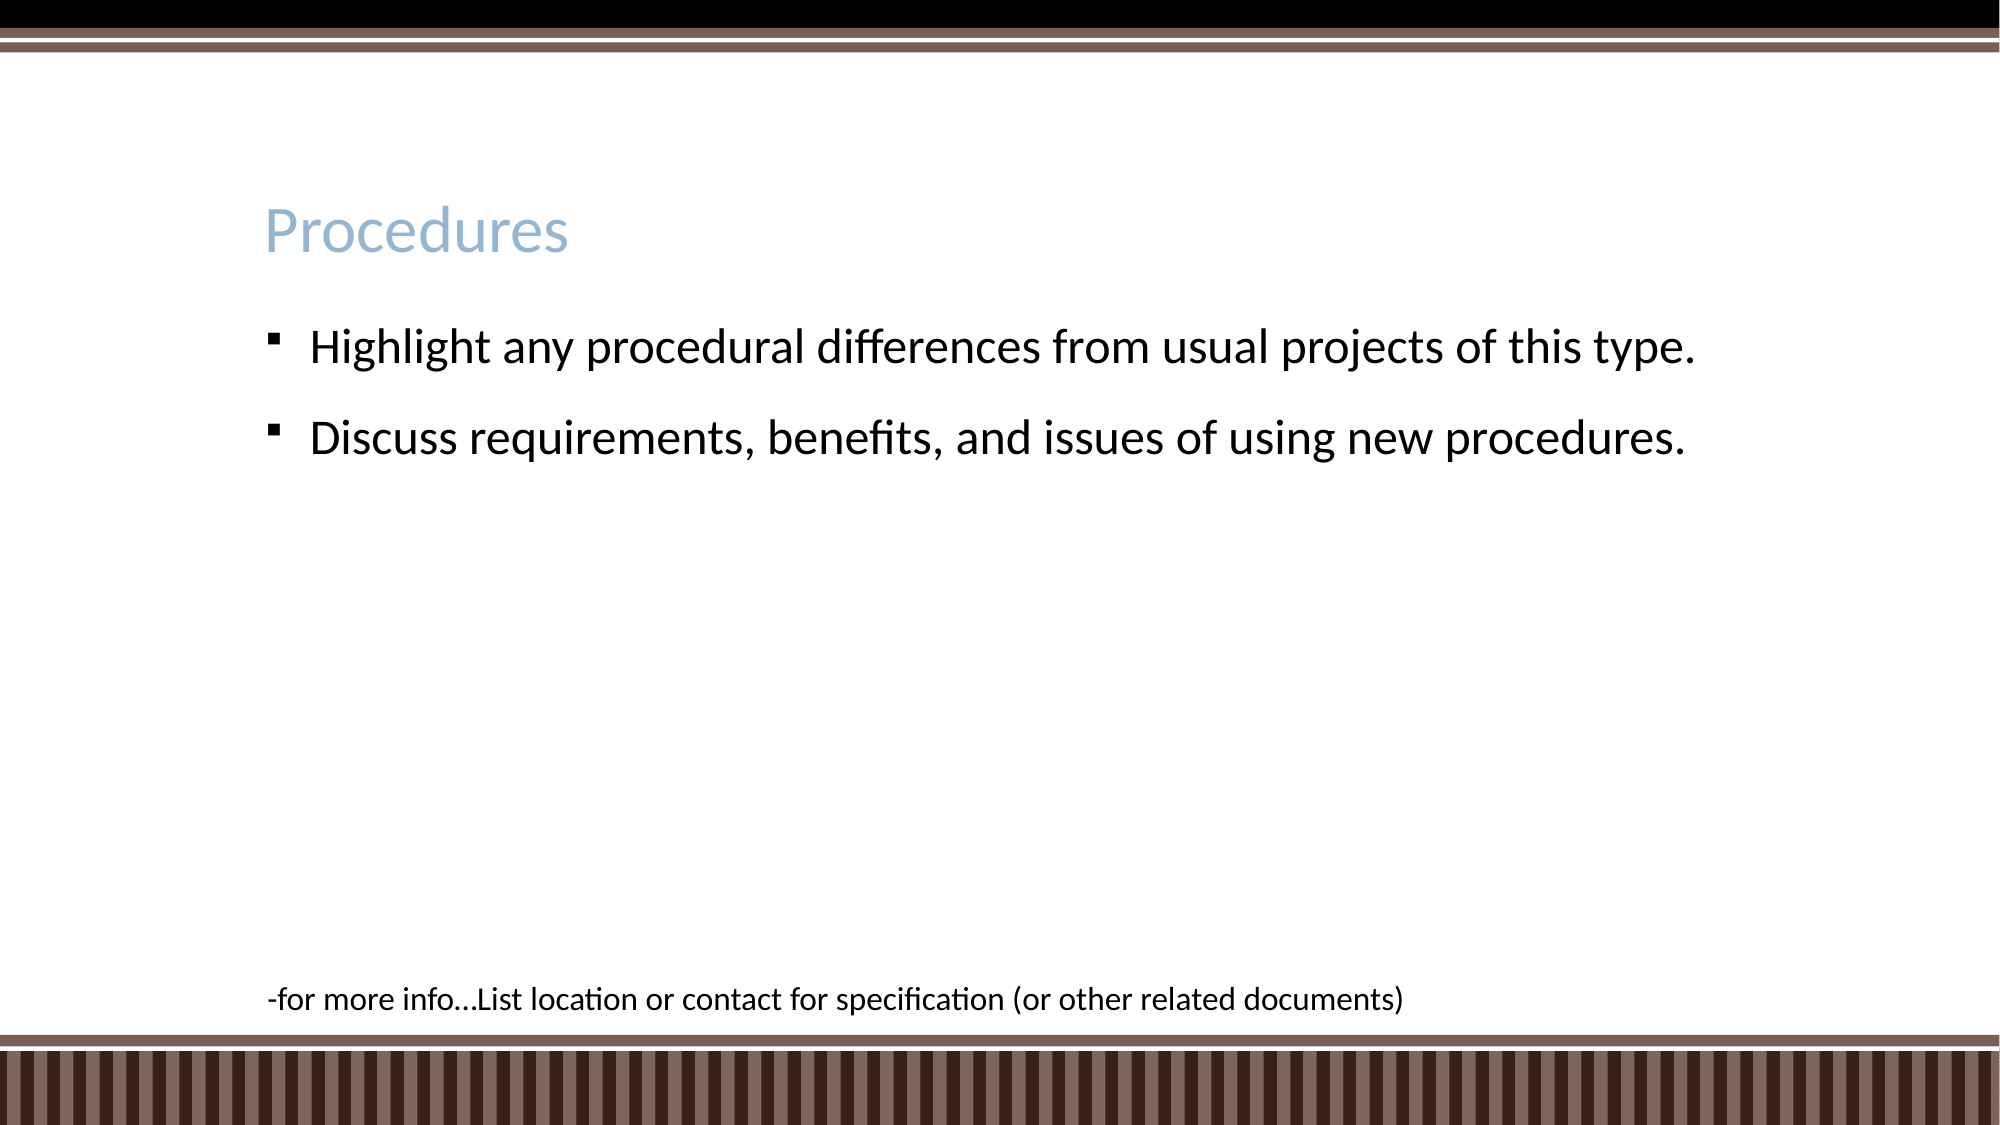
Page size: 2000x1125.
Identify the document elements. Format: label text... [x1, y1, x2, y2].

title Procedures [249, 99, 1750, 275]
text_box -for more info…List location or contact for specification (or other related documents) [252, 937, 1750, 1025]
list Highlight any procedural differences from usual projects of this type. Discuss requirements, benefits, and issues of using new procedures. [249, 312, 1750, 920]
